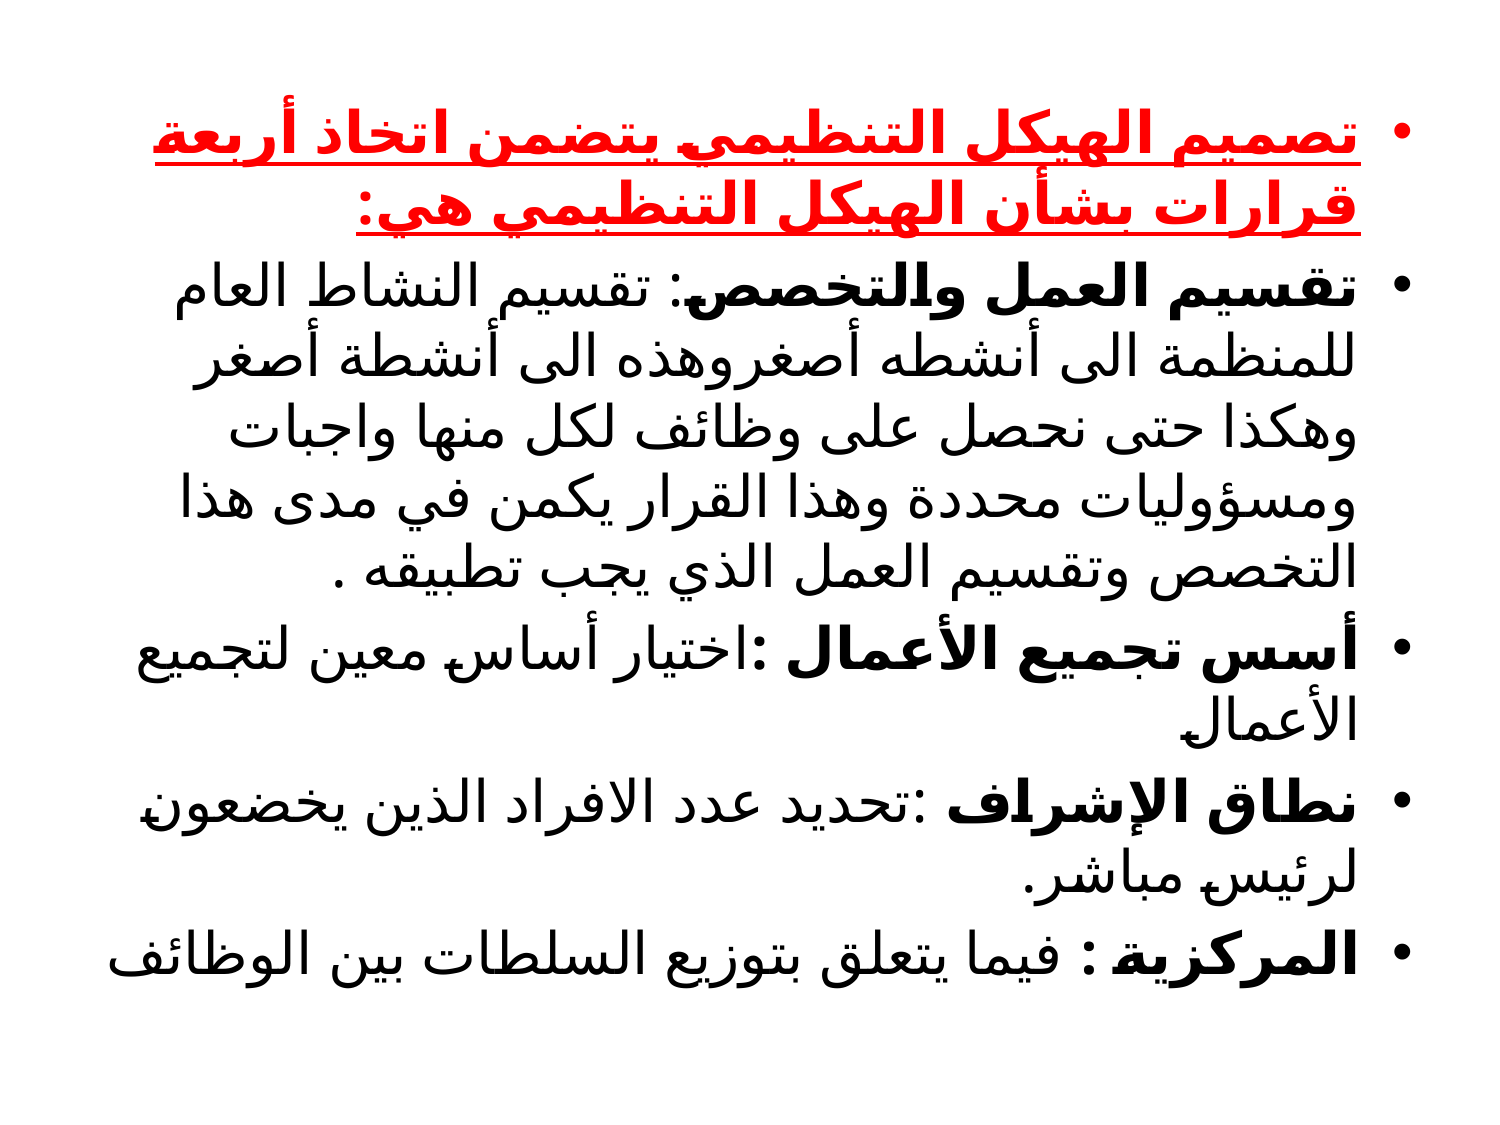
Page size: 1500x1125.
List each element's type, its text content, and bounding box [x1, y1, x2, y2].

list تصميم الهيكل التنظيمي يتضمن اتخاذ أربعة قرارات بشأن الهيكل التنظيمي هي: تقسيم العمل والتخصص: تقسيم النشاط العام للمنظمة الى أنشطه أصغروهذه الى أنشطة أصغر وهكذا حتى نحصل على وظائف لكل منها واجبات ومسؤوليات محددة وهذا القرار يكمن في مدى هذا التخصص وتقسيم العمل الذي يجب تطبيقه . أسس تجميع الأعمال :اختيار أساس معين لتجميع الأعمال نطاق الإشراف :تحديد عدد الافراد الذين يخضعون لرئيس مباشر. المركزية : فيما يتعلق بتوزيع السلطات بين الوظائف [75, 87, 1425, 1005]
